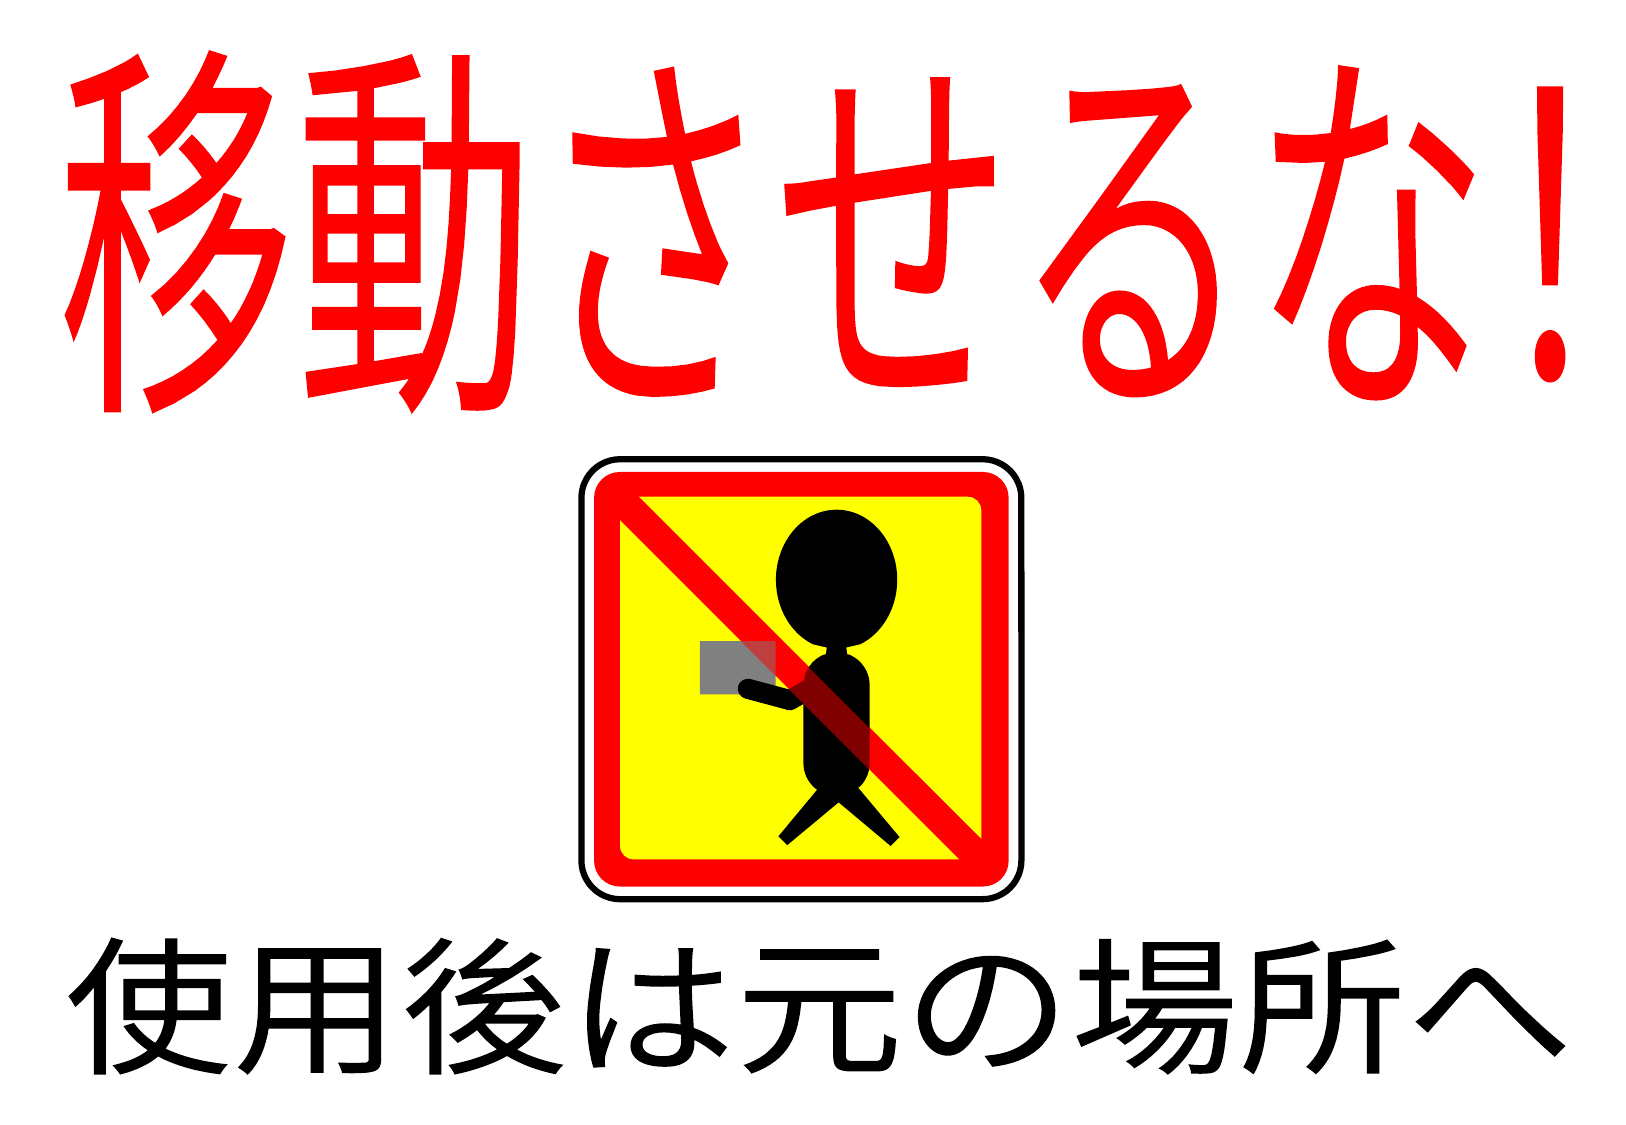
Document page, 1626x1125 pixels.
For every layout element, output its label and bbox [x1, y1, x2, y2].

text_box [581, 458, 1022, 900]
